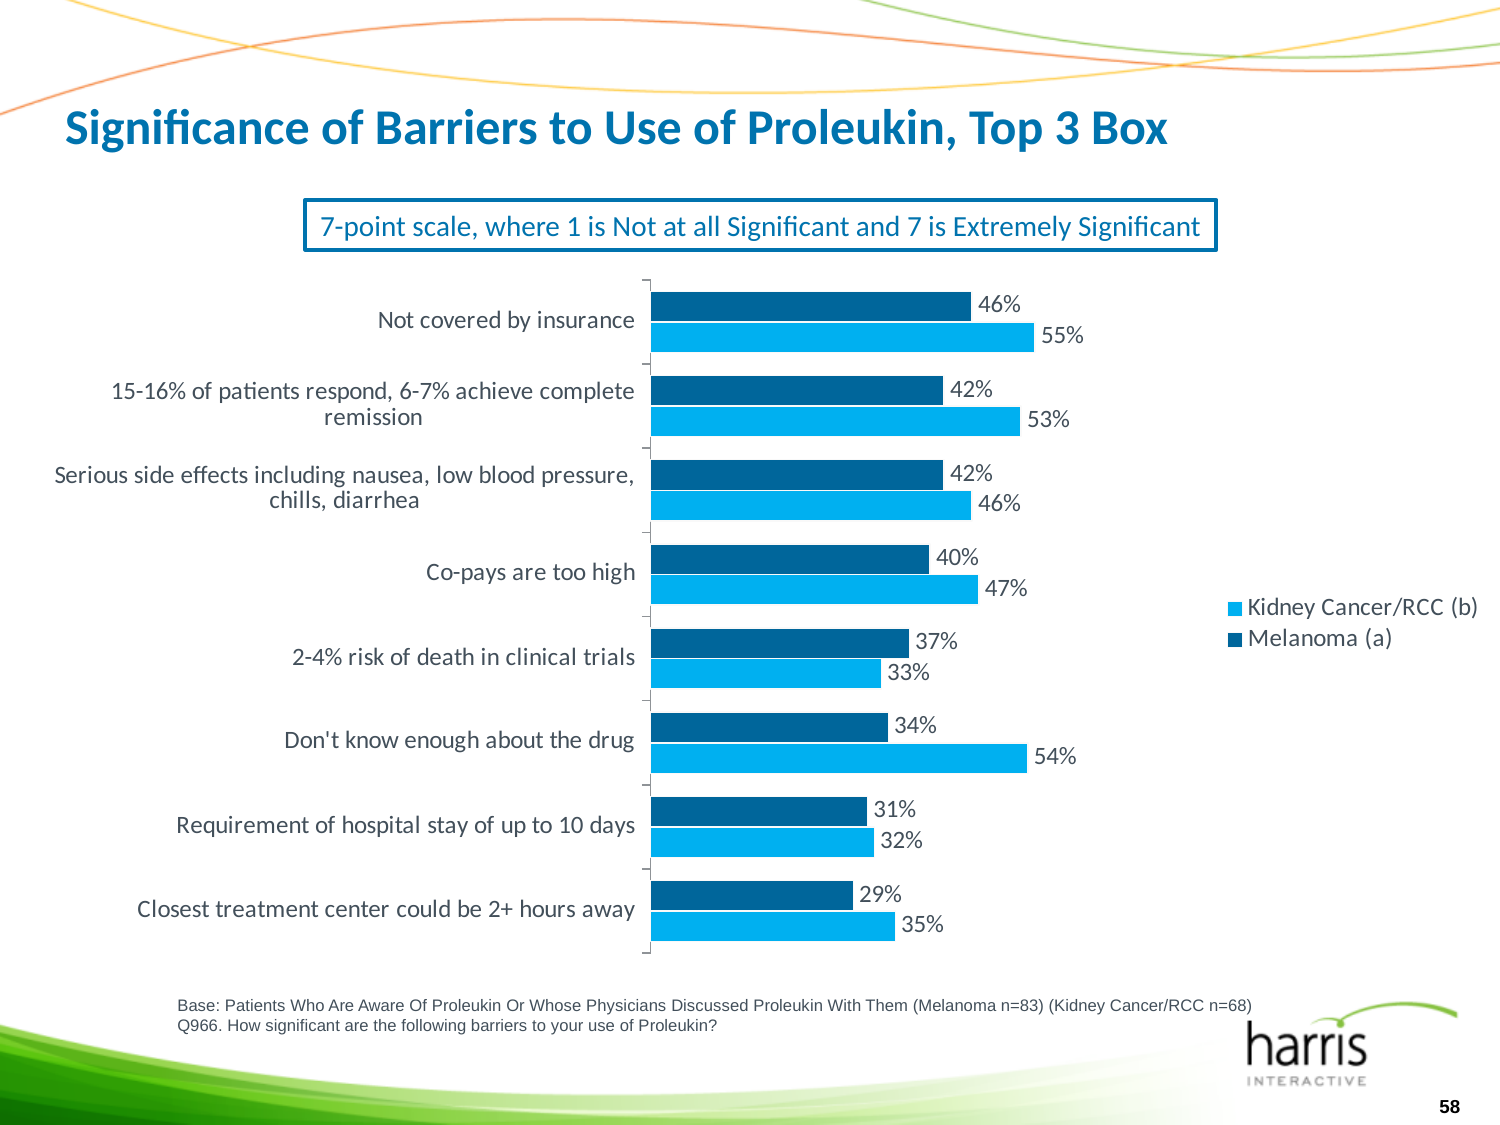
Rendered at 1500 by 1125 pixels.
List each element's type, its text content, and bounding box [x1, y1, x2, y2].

text_box 7-point scale, where 1 is Not at all Significant and 7 is Extremely Significant [303, 198, 1218, 252]
title Significance of Barriers to Use of Proleukin, Top 3 Box [49, 87, 1451, 176]
chart [37, 274, 1500, 976]
text_box Base: Patients Who Are Aware Of Proleukin Or Whose Physicians Discussed Proleukin With Them (Melanoma n=83) (Kidney Cancer/RCC n=68) Q966. How significant are the following barriers to your use of Proleukin? [162, 987, 1288, 1043]
slide_number 58 [1399, 1086, 1500, 1125]
picture [0, 0, 1500, 1125]
